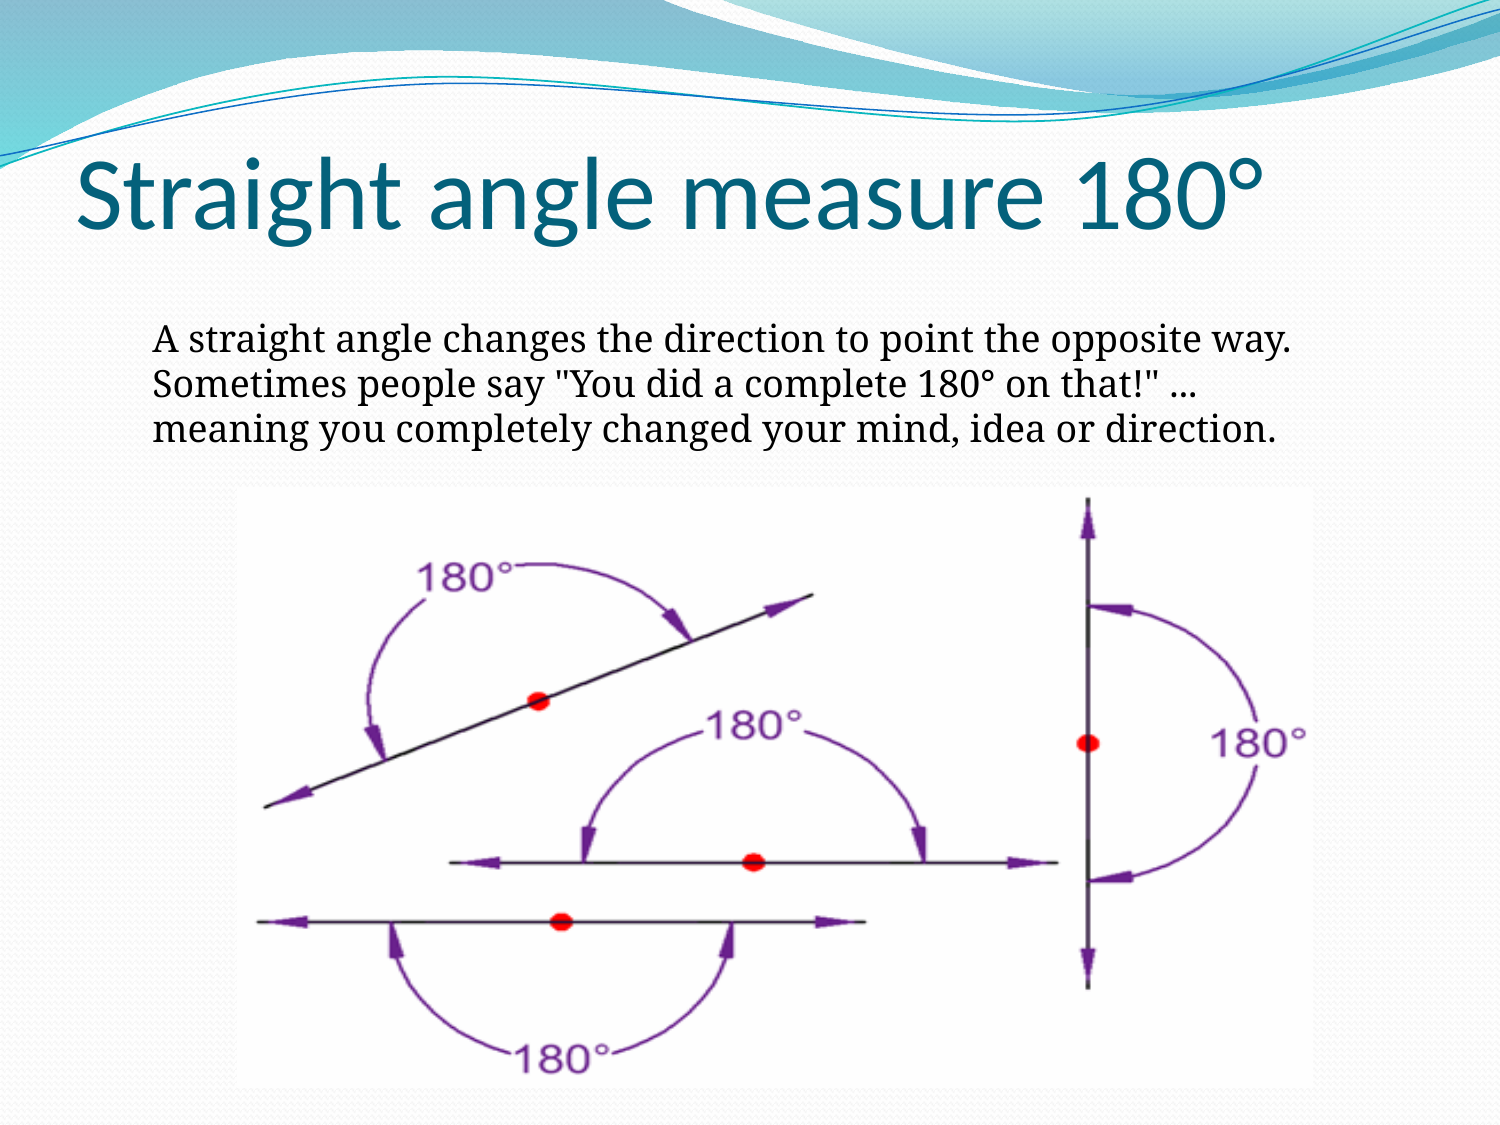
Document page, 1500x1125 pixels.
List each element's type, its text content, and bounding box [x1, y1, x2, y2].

title Straight angle measure 180° [75, 75, 1438, 250]
picture [237, 487, 1313, 1088]
text_box A straight angle changes the direction to point the opposite way. Sometimes people say "You did a complete 180° on that!" ... meaning you completely changed your mind, idea or direction. [137, 262, 1313, 458]
